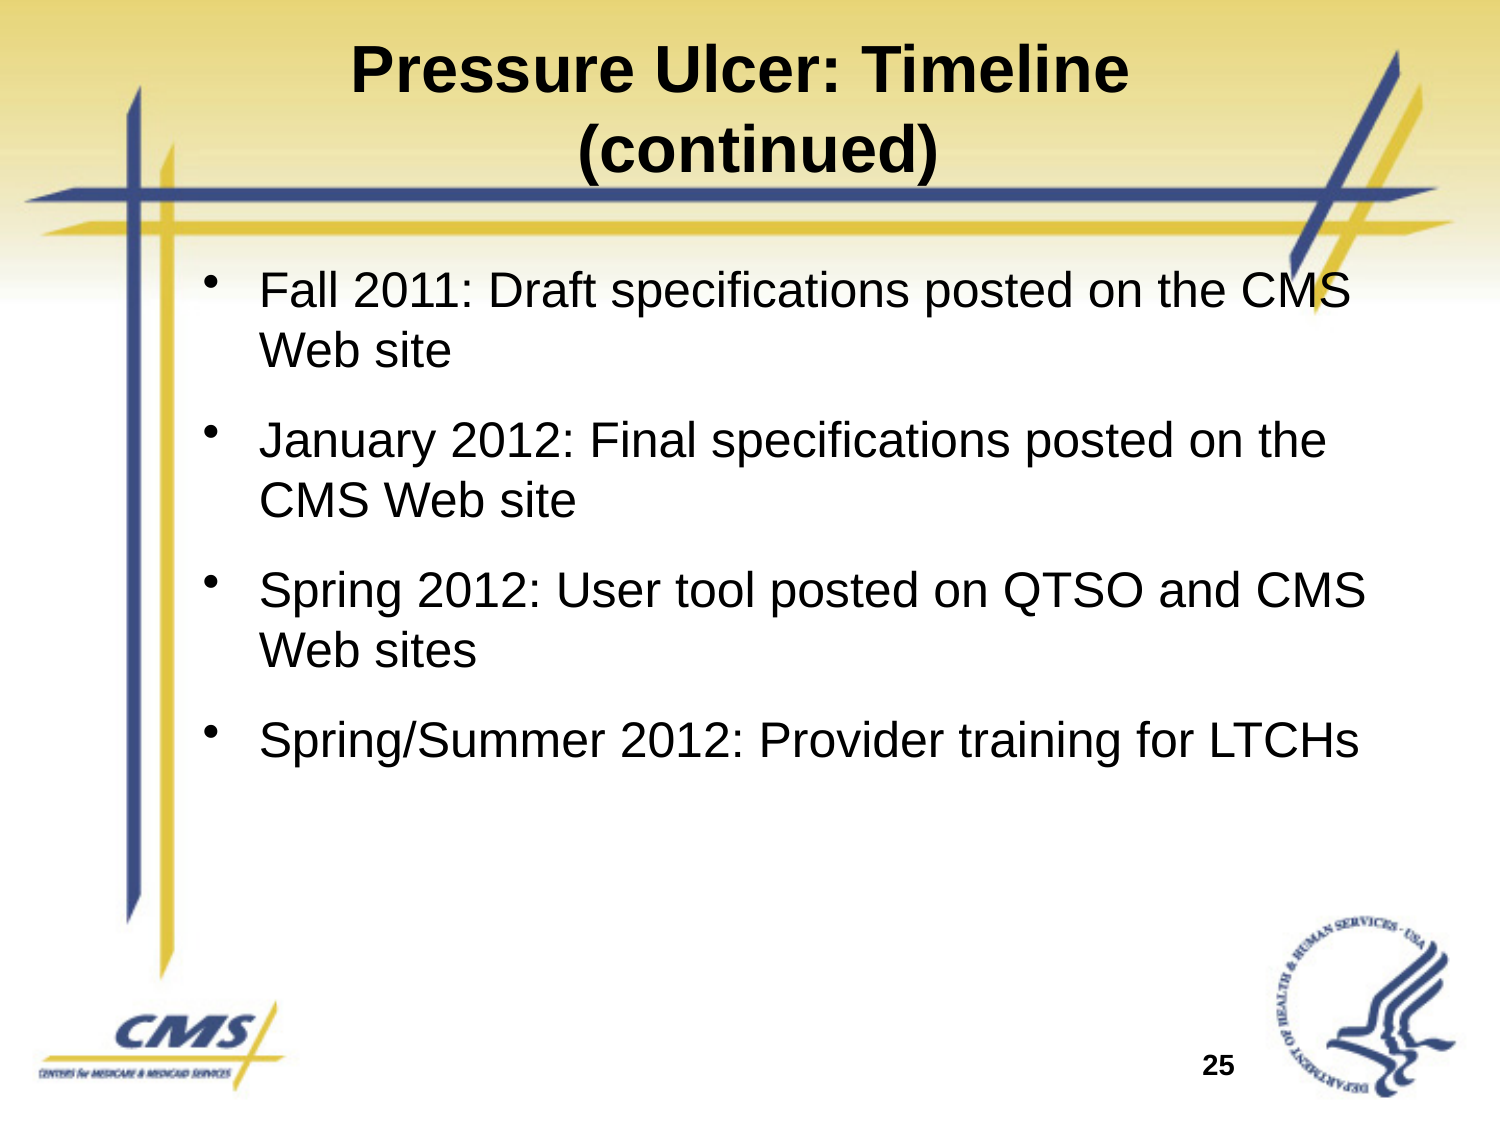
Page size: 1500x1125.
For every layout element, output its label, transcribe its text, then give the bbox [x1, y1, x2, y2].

picture [0, 0, 1500, 1125]
list Fall 2011: Draft specifications posted on the CMS Web site January 2012: Final specifications posted on the CMS Web site Spring 2012: User tool posted on QTSO and CMS Web sites Spring/Summer 2012: Provider training for LTCHs [187, 249, 1438, 951]
title Pressure Ulcer: Timeline (continued) [112, 12, 1388, 201]
